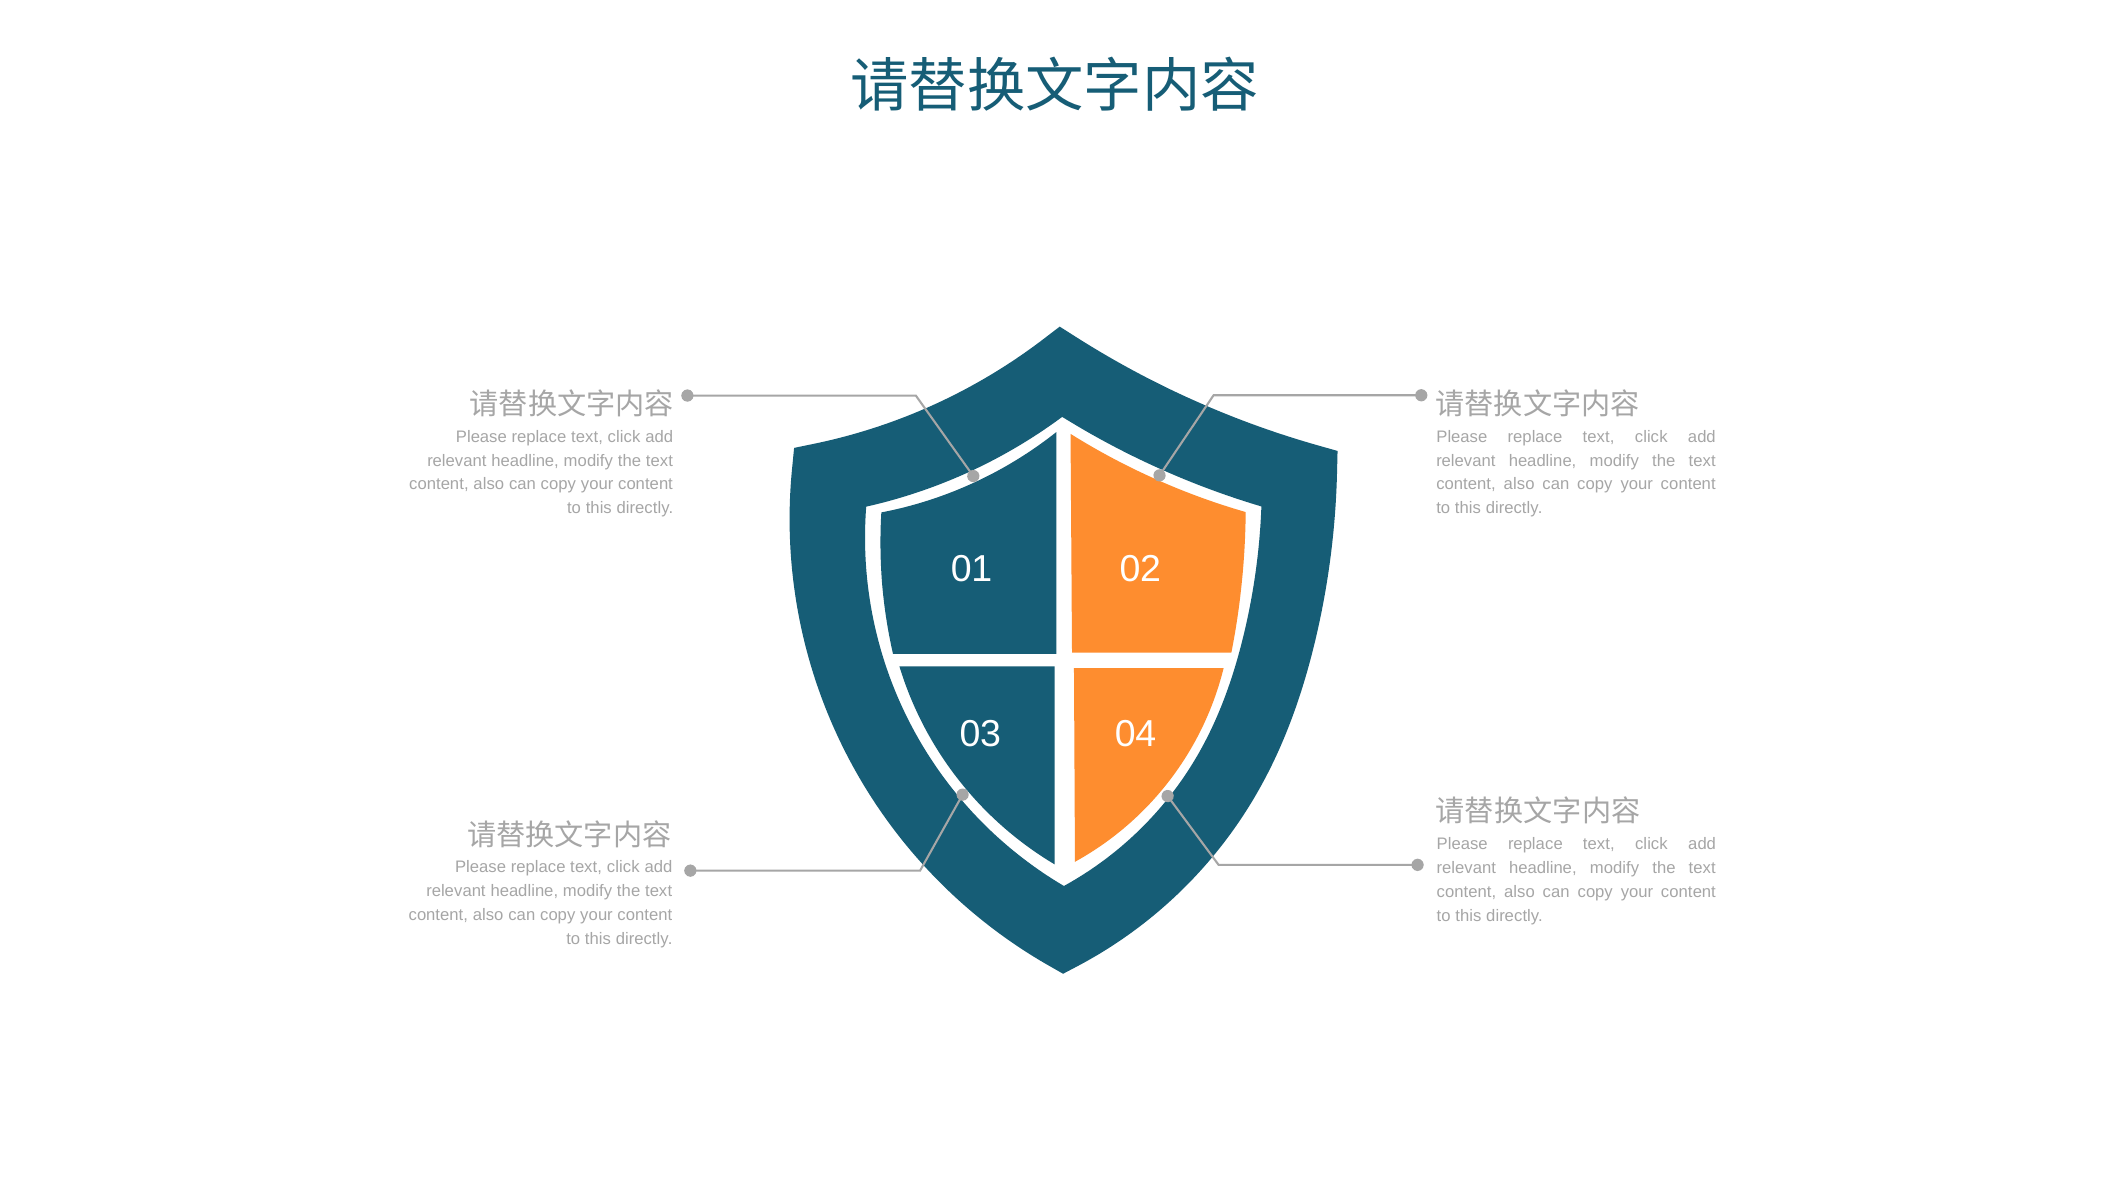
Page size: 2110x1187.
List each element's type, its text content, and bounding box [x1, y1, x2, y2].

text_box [814, 357, 1313, 946]
text_box 请替换文字内容 [795, 26, 1314, 125]
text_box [1159, 379, 1717, 517]
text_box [404, 794, 963, 947]
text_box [404, 379, 974, 517]
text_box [1167, 787, 1717, 924]
